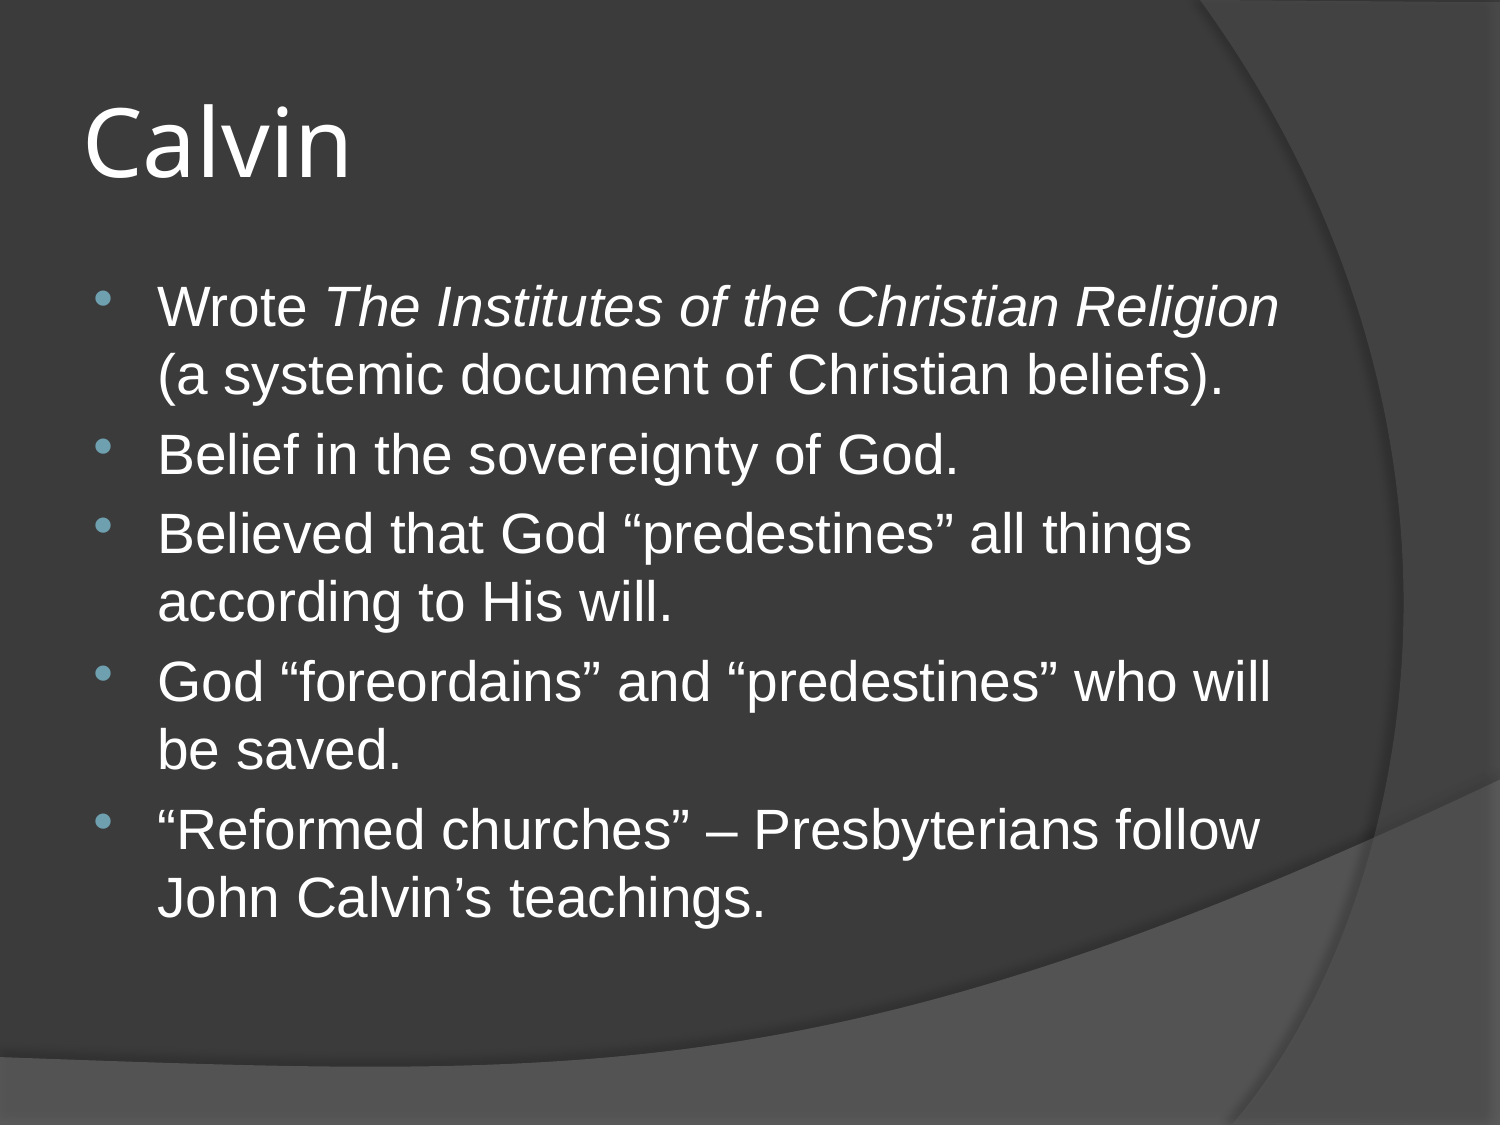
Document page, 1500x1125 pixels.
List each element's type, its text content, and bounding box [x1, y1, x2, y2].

title Calvin [75, 45, 1300, 233]
list Wrote The Institutes of the Christian Religion (a systemic document of Christian beliefs). Belief in the sovereignty of God. Believed that God “predestines” all things according to His will. God “foreordains” and “predestines” who will be saved. “Reformed churches” – Presbyterians follow John Calvin’s teachings. [75, 262, 1300, 1005]
